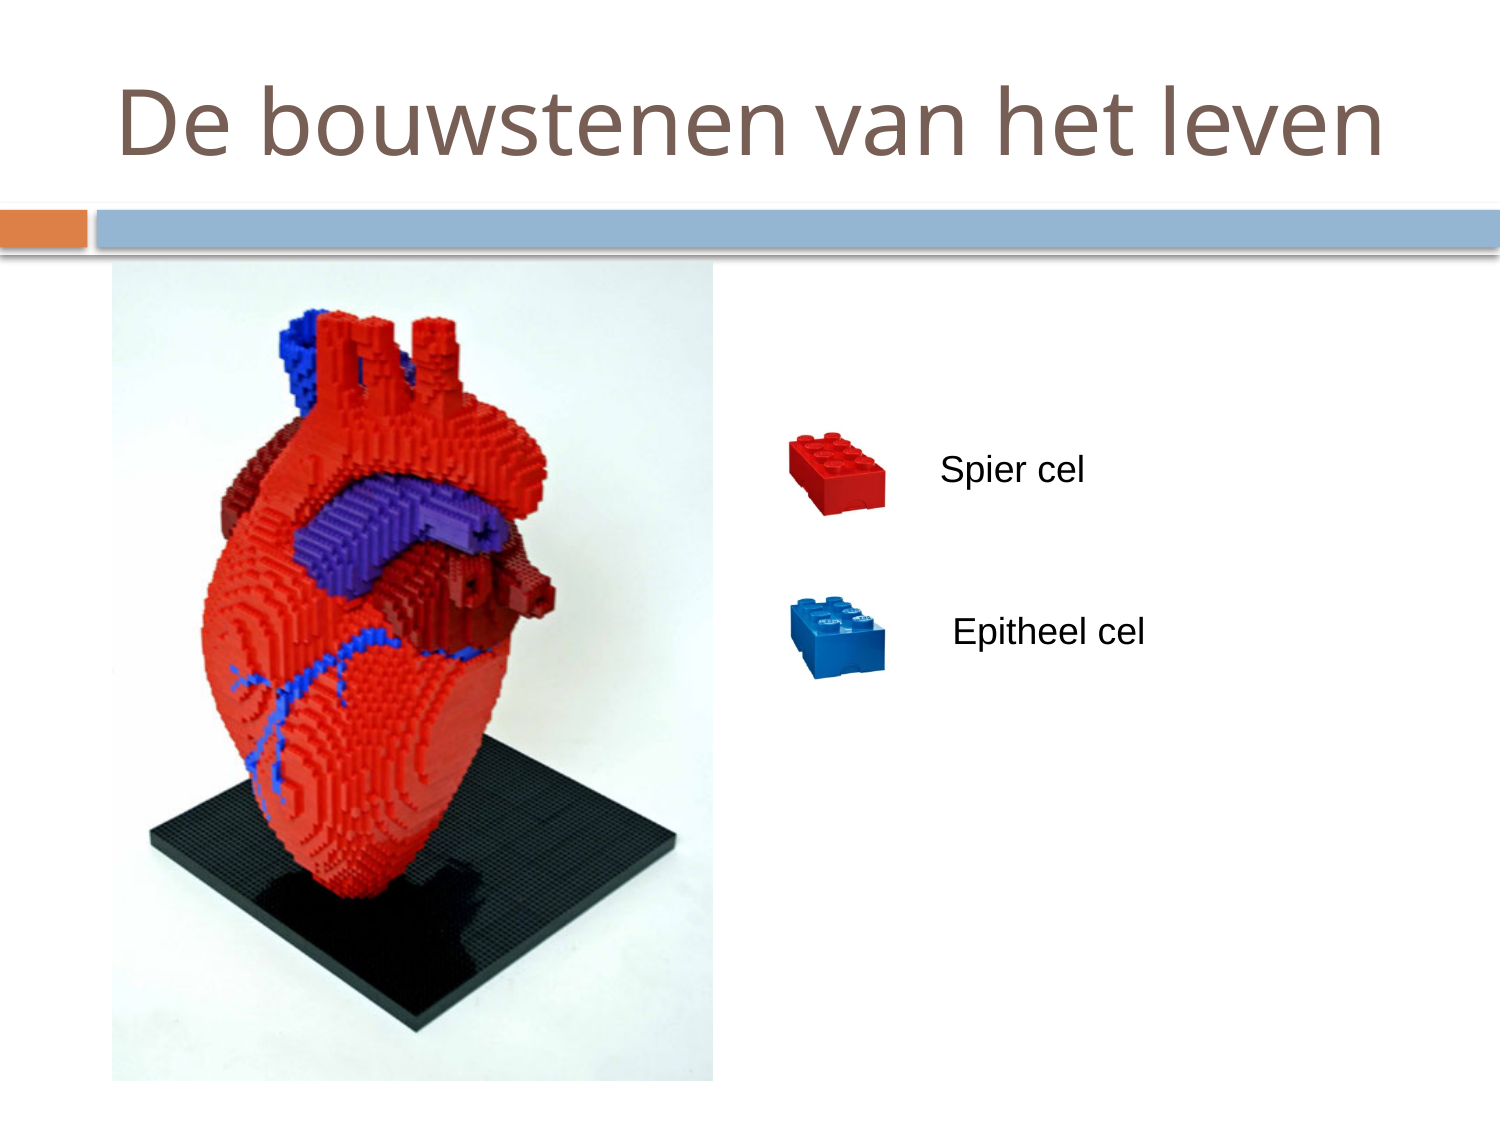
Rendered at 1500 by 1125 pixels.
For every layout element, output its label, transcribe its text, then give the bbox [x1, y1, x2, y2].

picture [787, 424, 888, 526]
text_box Epitheel cel [937, 599, 1338, 660]
title De bouwstenen van het leven [99, 37, 1438, 201]
picture [787, 587, 888, 688]
picture [112, 262, 713, 1082]
text_box Spier cel [924, 437, 1325, 498]
